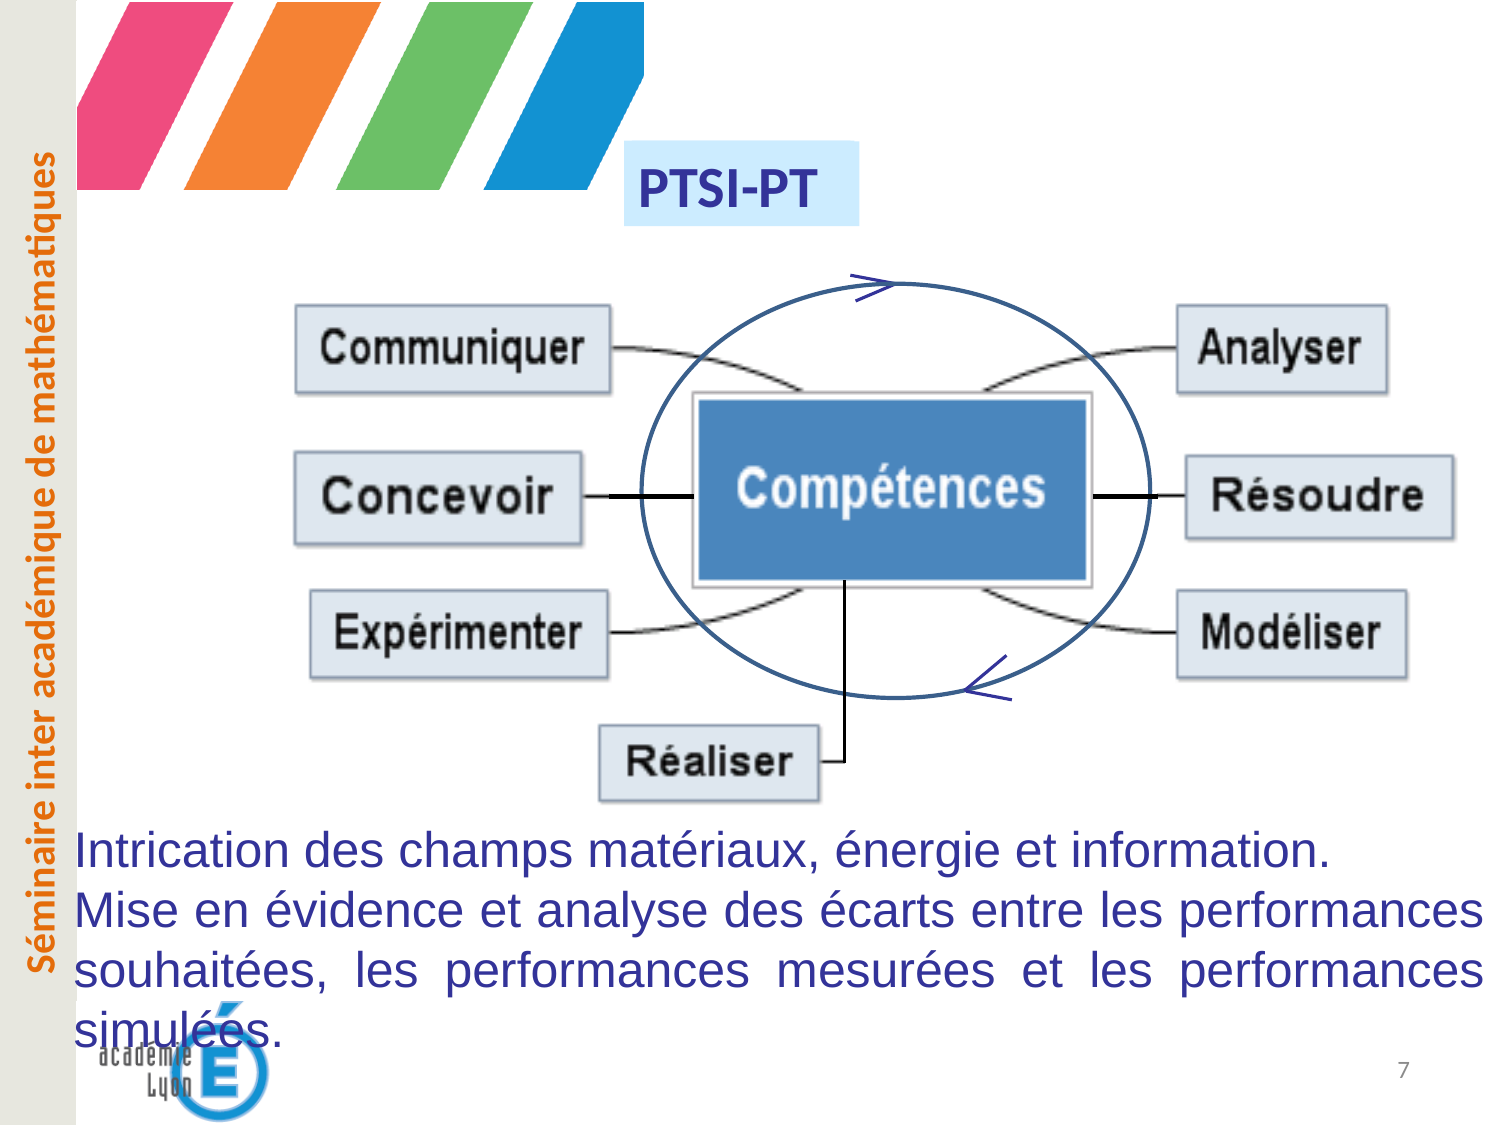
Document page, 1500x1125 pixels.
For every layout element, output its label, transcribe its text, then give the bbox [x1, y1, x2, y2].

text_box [572, 579, 845, 826]
text_box PTSI-PT [624, 141, 860, 227]
slide_number 7 [927, 1066, 1425, 1094]
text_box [271, 274, 1430, 419]
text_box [271, 583, 567, 707]
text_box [849, 583, 1430, 707]
picture [0, 0, 644, 1125]
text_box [264, 420, 1482, 575]
text_box Intrication des champs matériaux, énergie et information. Mise en évidence et analyse des écarts entre les performances souhaitées, les performances mesurées et les performances simulées. [58, 810, 1500, 1066]
